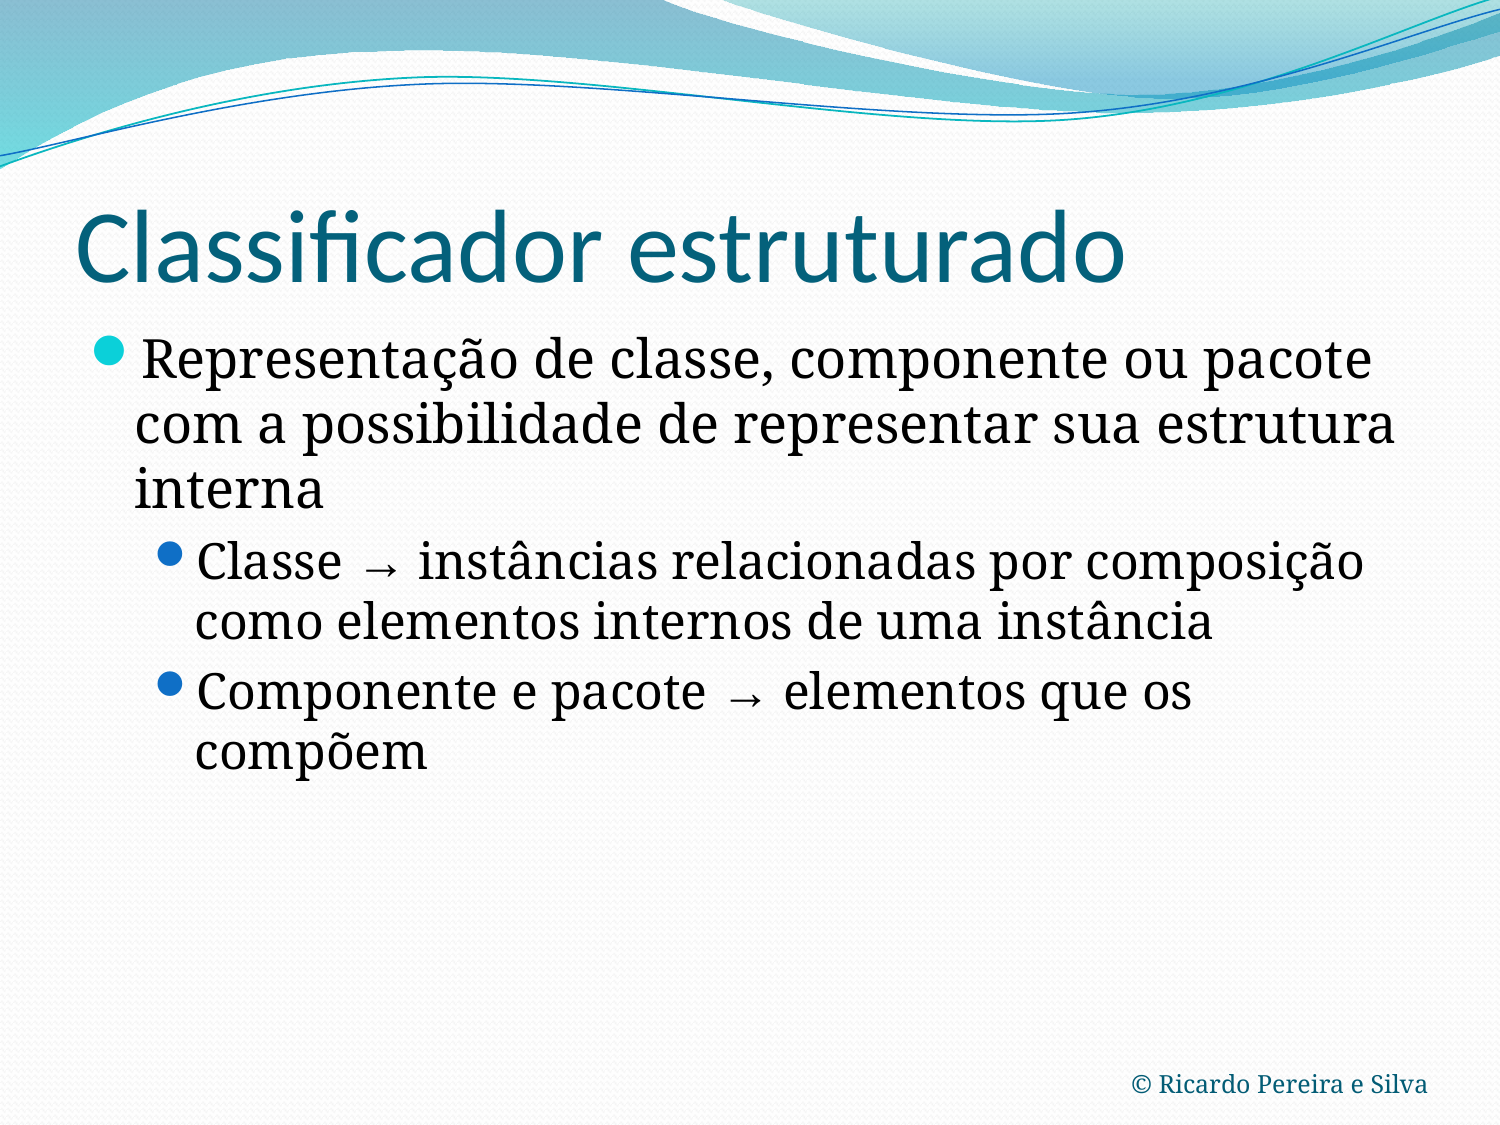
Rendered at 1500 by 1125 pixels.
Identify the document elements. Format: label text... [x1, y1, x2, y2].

footer © Ricardo Pereira e Silva [1101, 1042, 1429, 1103]
title Classificador estruturado [75, 115, 1425, 303]
list Representação de classe, componente ou pacote com a possibilidade de representar sua estrutura interna Classe → instâncias relacionadas por composição como elementos internos de uma instância Componente e pacote → elementos que os compõem [75, 317, 1425, 1038]
